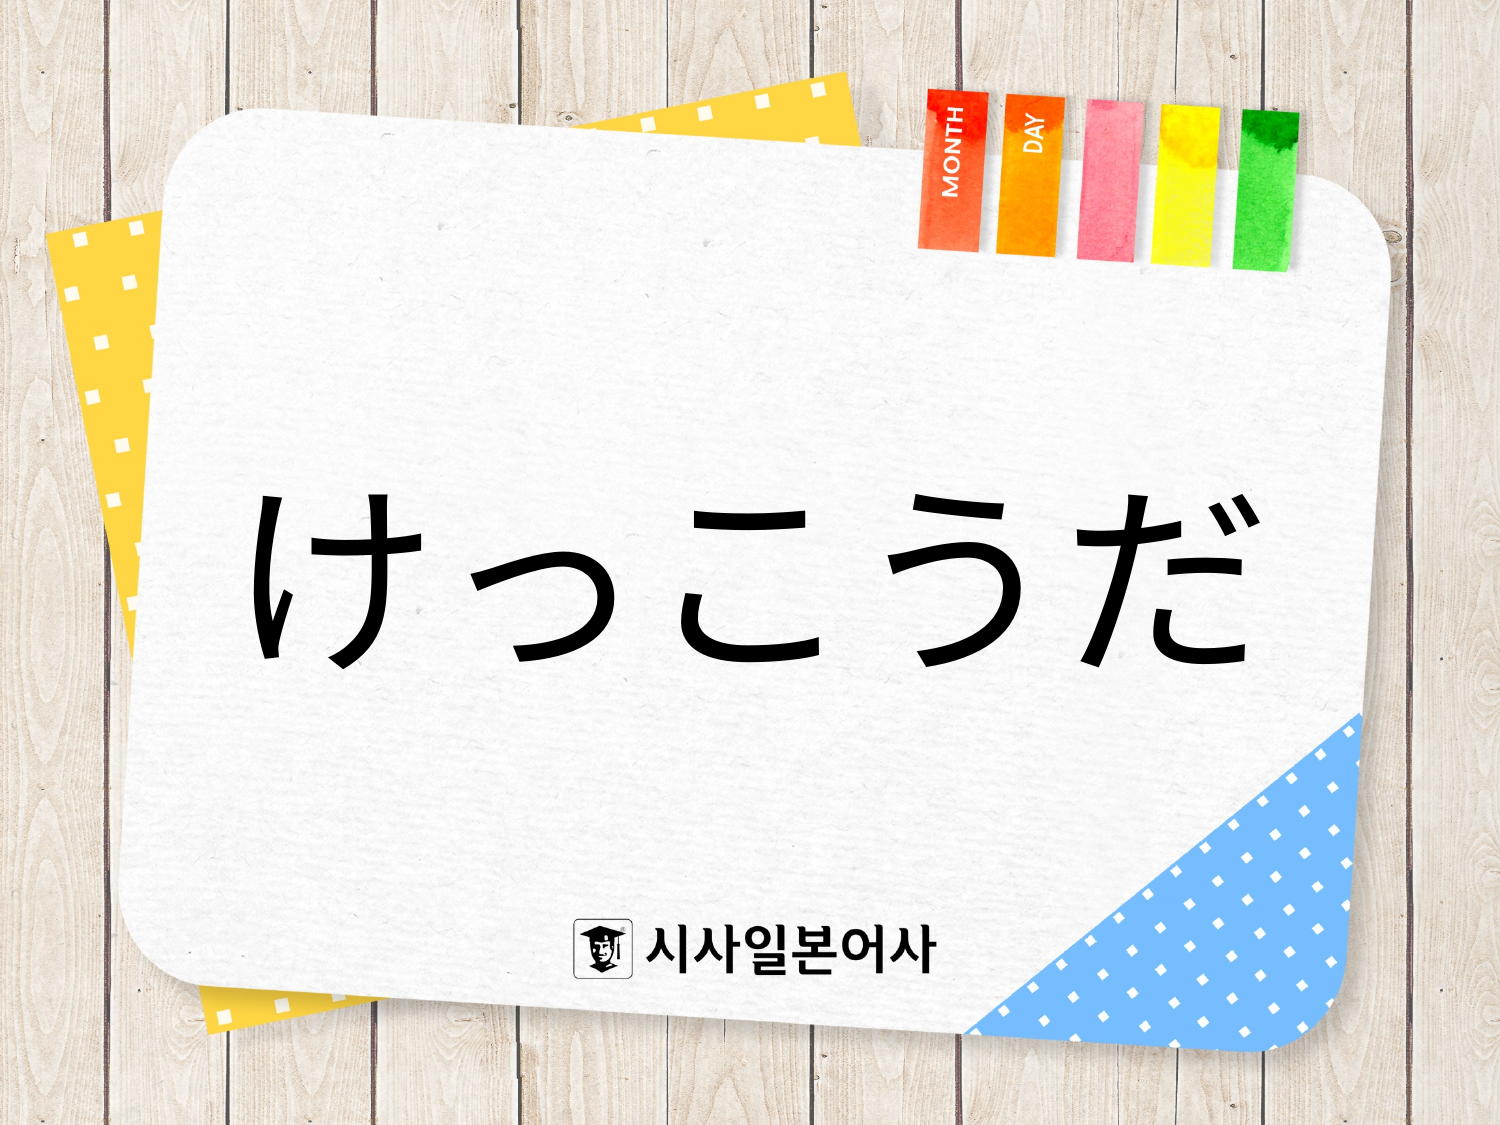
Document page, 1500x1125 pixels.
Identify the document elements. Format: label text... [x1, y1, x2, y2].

picture [0, 0, 1500, 1125]
title けっこうだ [75, 338, 1425, 811]
